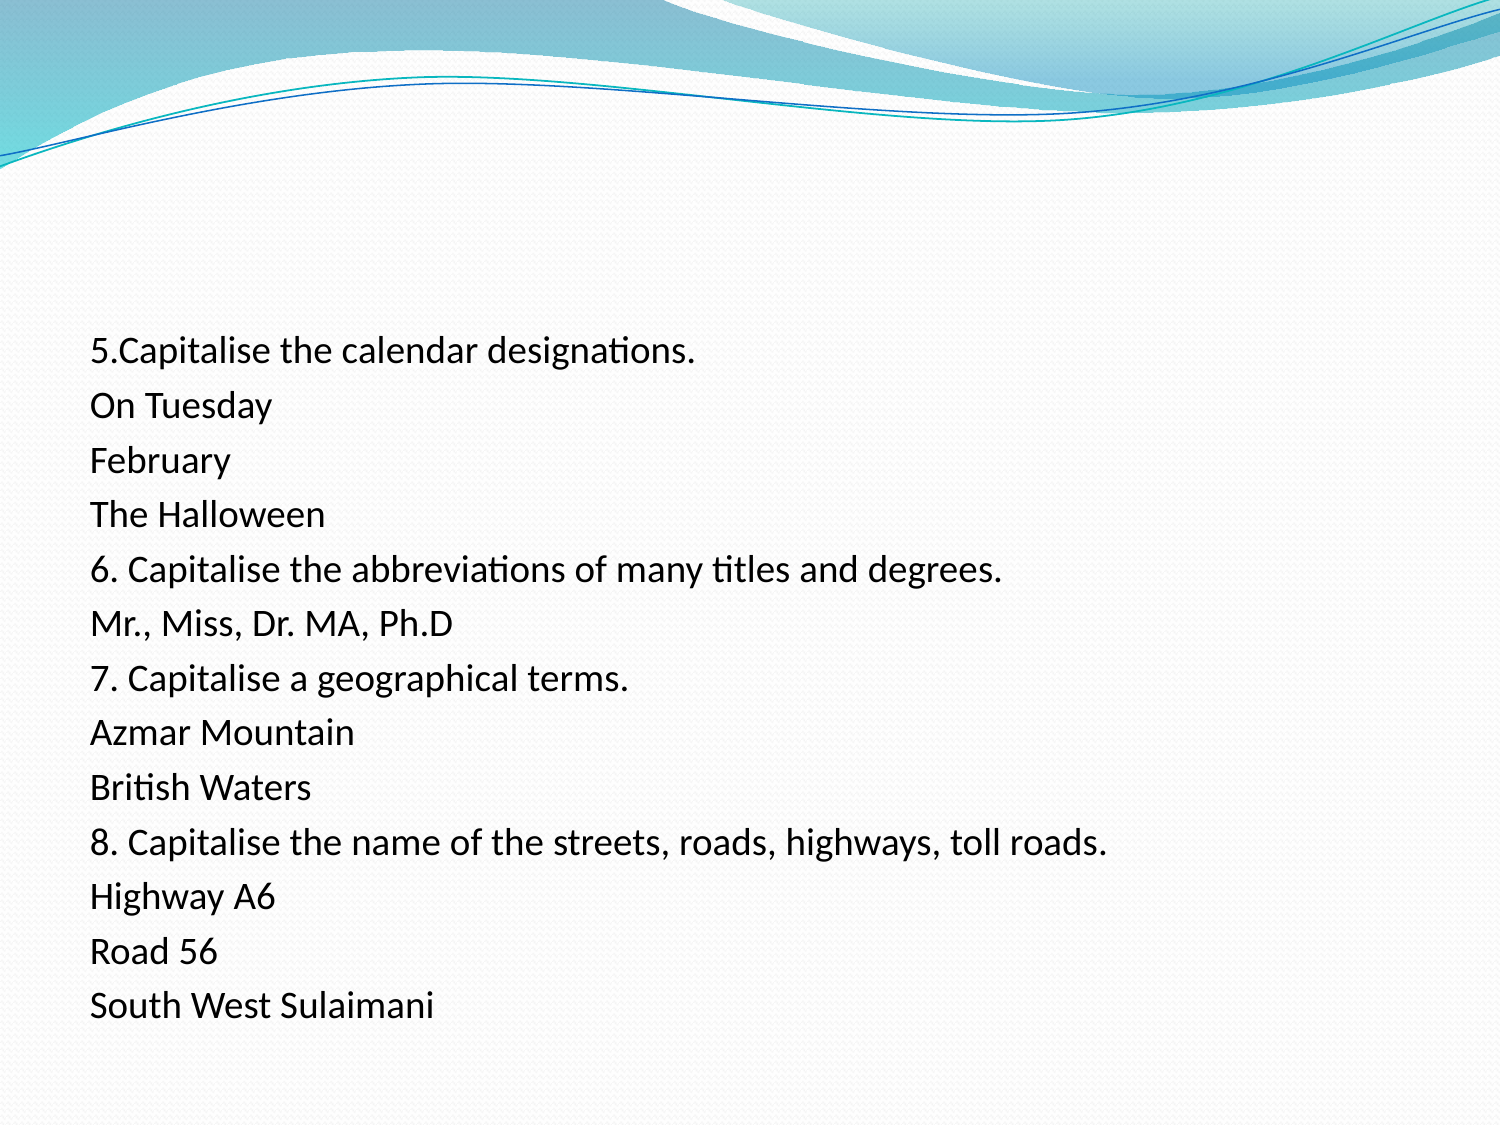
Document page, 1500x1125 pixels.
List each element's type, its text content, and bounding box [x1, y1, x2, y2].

list 5.Capitalise the calendar designations. On Tuesday February The Halloween 6. Capitalise the abbreviations of many titles and degrees. Mr., Miss, Dr. MA, Ph.D 7. Capitalise a geographical terms. Azmar Mountain British Waters 8. Capitalise the name of the streets, roads, highways, toll roads. Highway A6 Road 56 South West Sulaimani [75, 317, 1425, 1038]
